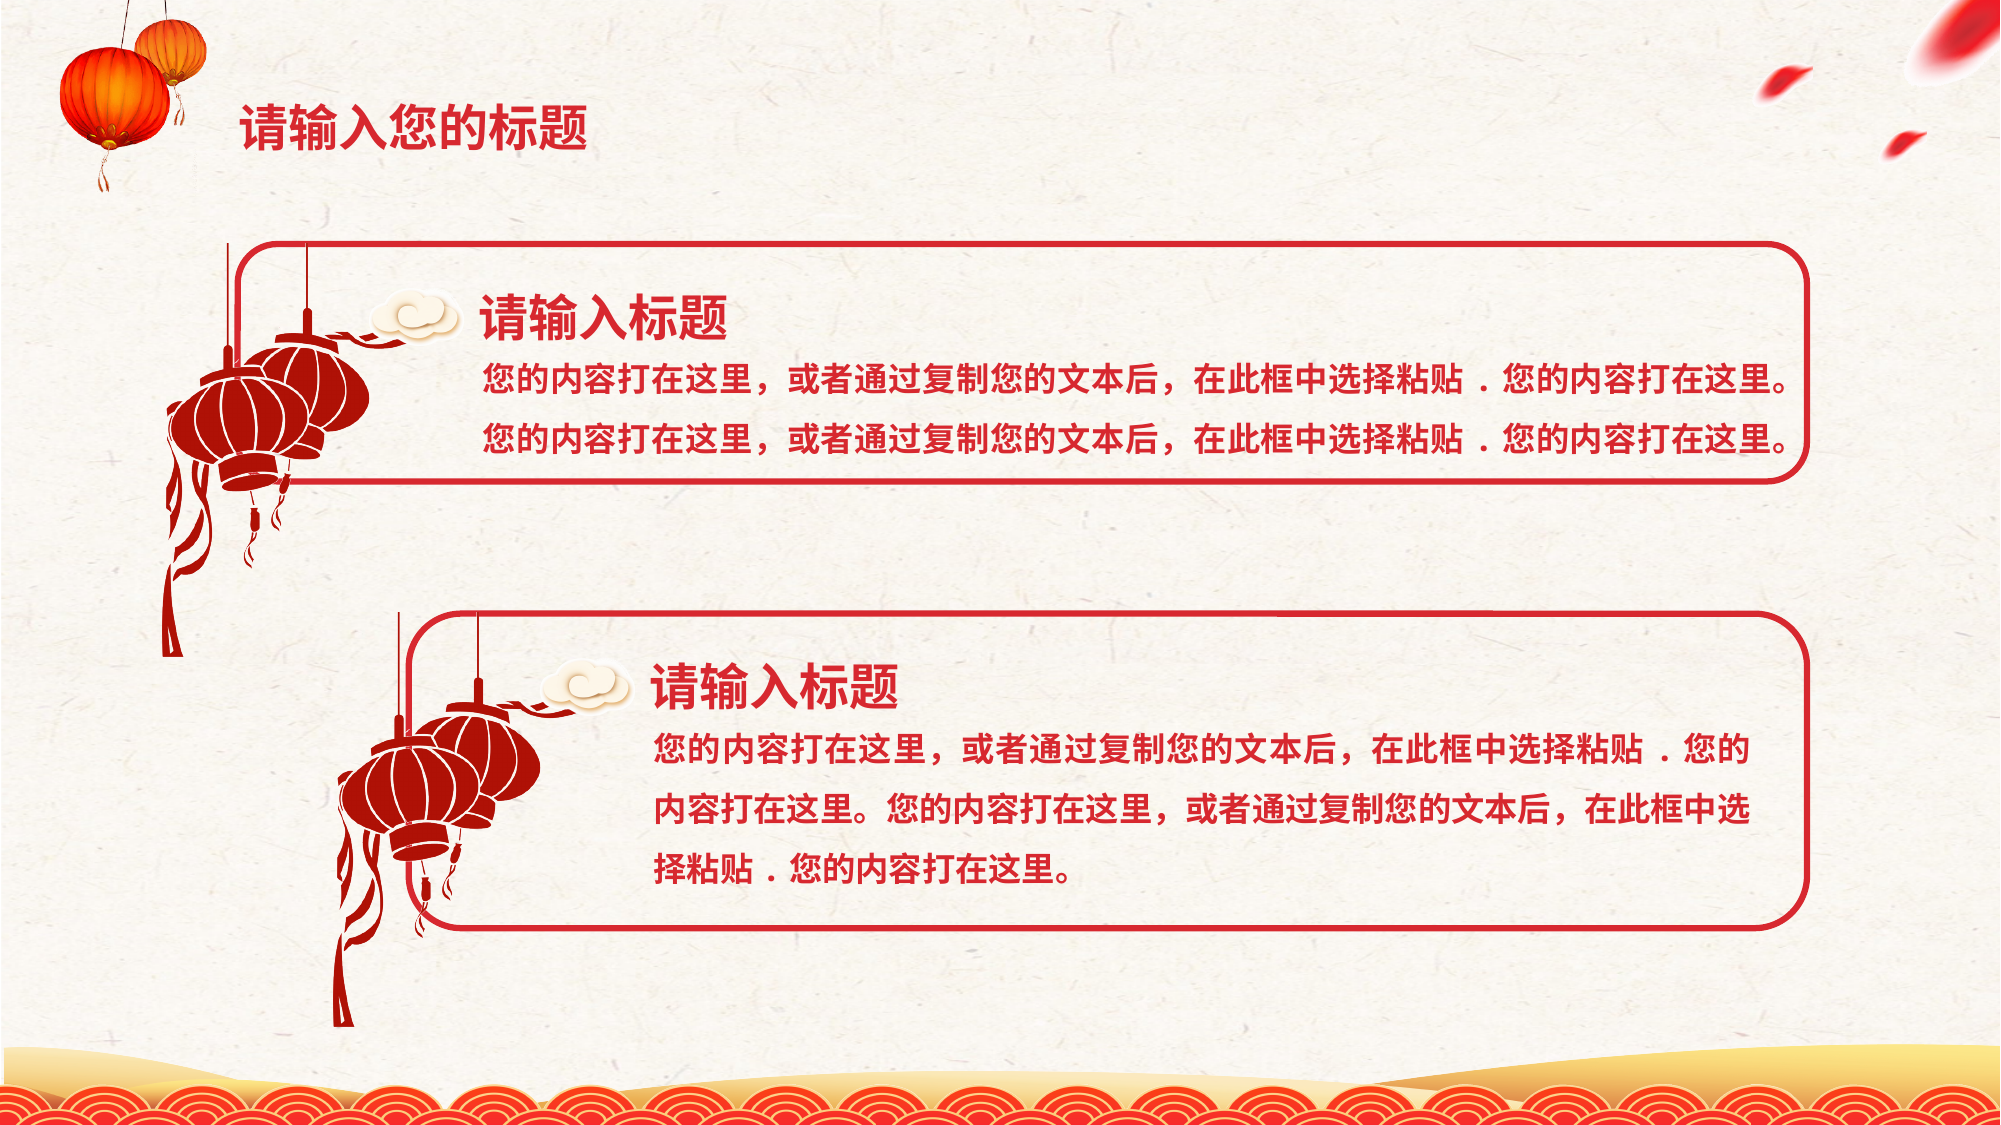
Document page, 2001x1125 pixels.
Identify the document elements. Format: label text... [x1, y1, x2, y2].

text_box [0, 1044, 2000, 1125]
text_box 请输入您的标题 [241, 88, 624, 164]
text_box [162, 242, 1807, 657]
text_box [333, 657, 1807, 1027]
picture [3, 0, 2000, 1044]
